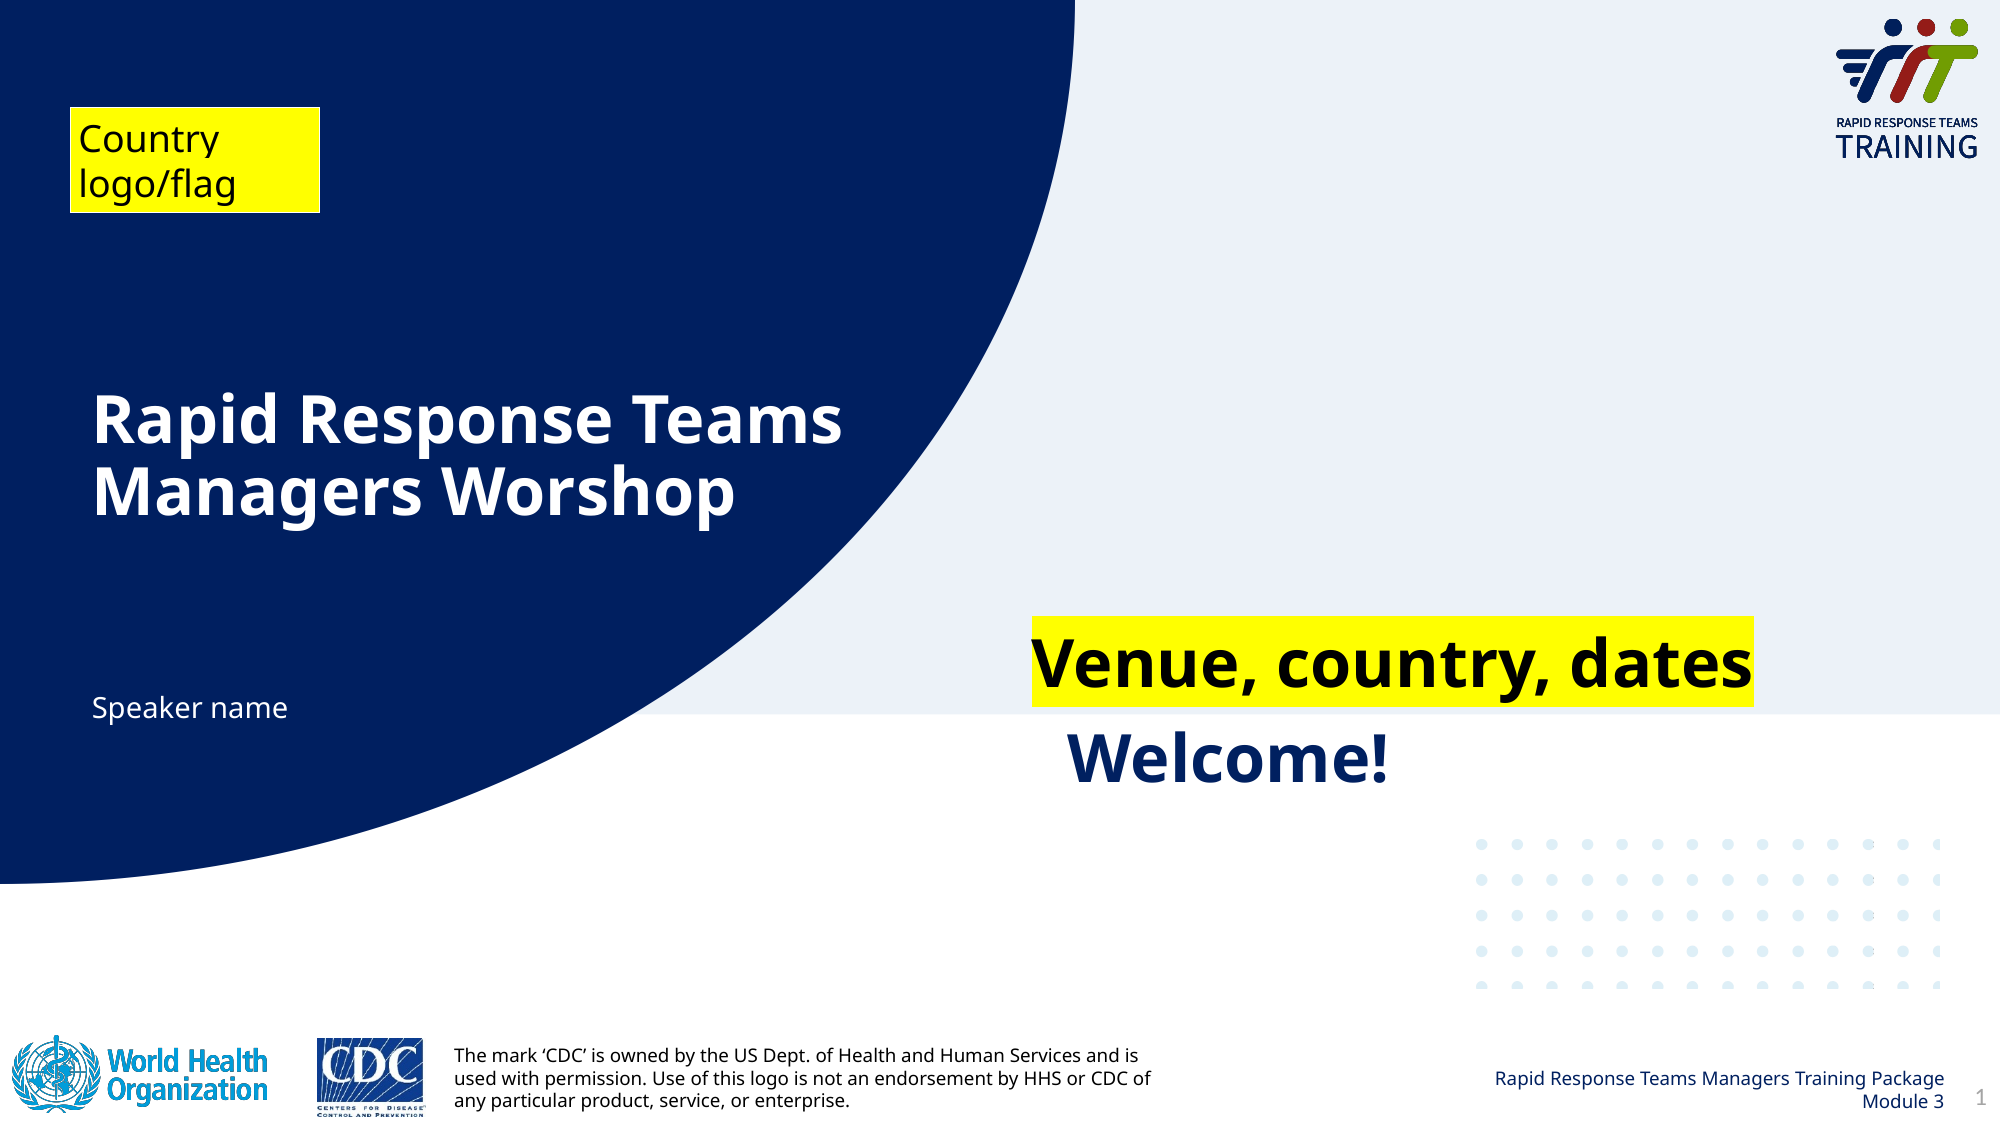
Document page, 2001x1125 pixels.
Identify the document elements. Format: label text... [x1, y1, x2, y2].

text_box Welcome! [568, 708, 1890, 804]
picture [317, 1038, 426, 1117]
picture [50, 1108, 62, 1113]
picture [30, 1083, 37, 1091]
picture [59, 1035, 267, 1113]
picture [24, 1054, 36, 1087]
picture [1835, 19, 1978, 167]
picture [1476, 839, 1940, 989]
picture [36, 1088, 78, 1105]
slide_number 1 [1959, 1072, 1991, 1125]
picture [12, 1083, 48, 1113]
picture [46, 1056, 54, 1062]
picture [0, 0, 1075, 884]
text_box Venue, country, dates [663, 613, 2000, 709]
picture [34, 1054, 43, 1078]
title Rapid Response Teams Managers Worshop [83, 259, 894, 657]
picture [22, 1062, 26, 1077]
picture [40, 1062, 47, 1070]
text_box Speaker name [84, 682, 468, 733]
picture [12, 1035, 54, 1068]
text_box Country logo/flag [70, 107, 320, 213]
picture [71, 1053, 90, 1091]
